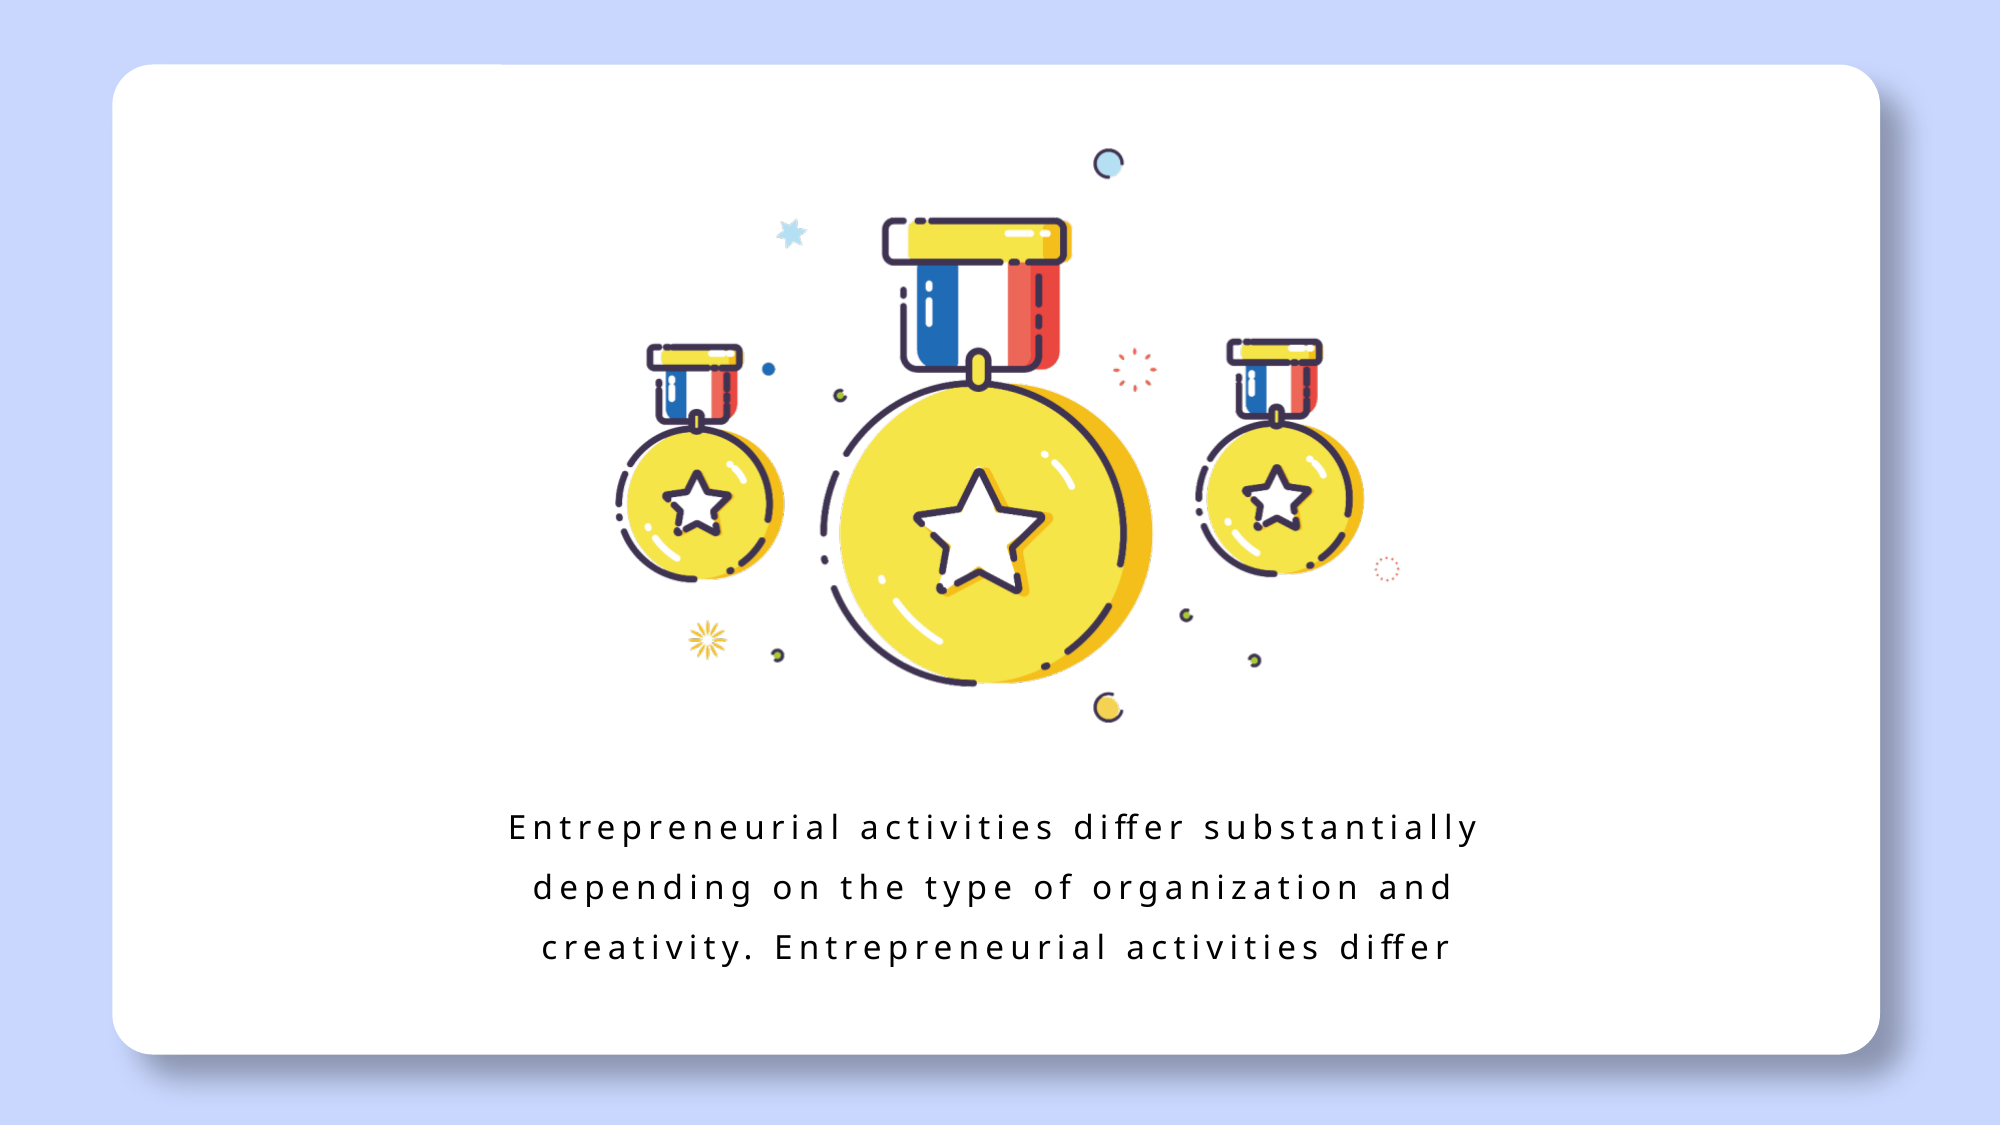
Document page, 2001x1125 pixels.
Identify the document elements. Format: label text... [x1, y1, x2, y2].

text_box Entrepreneurial activities differ substantially depending on the type of organization and creativity. Entrepreneurial activities differ [402, 778, 1590, 974]
text_box [111, 63, 1882, 1056]
picture [547, 0, 1453, 905]
